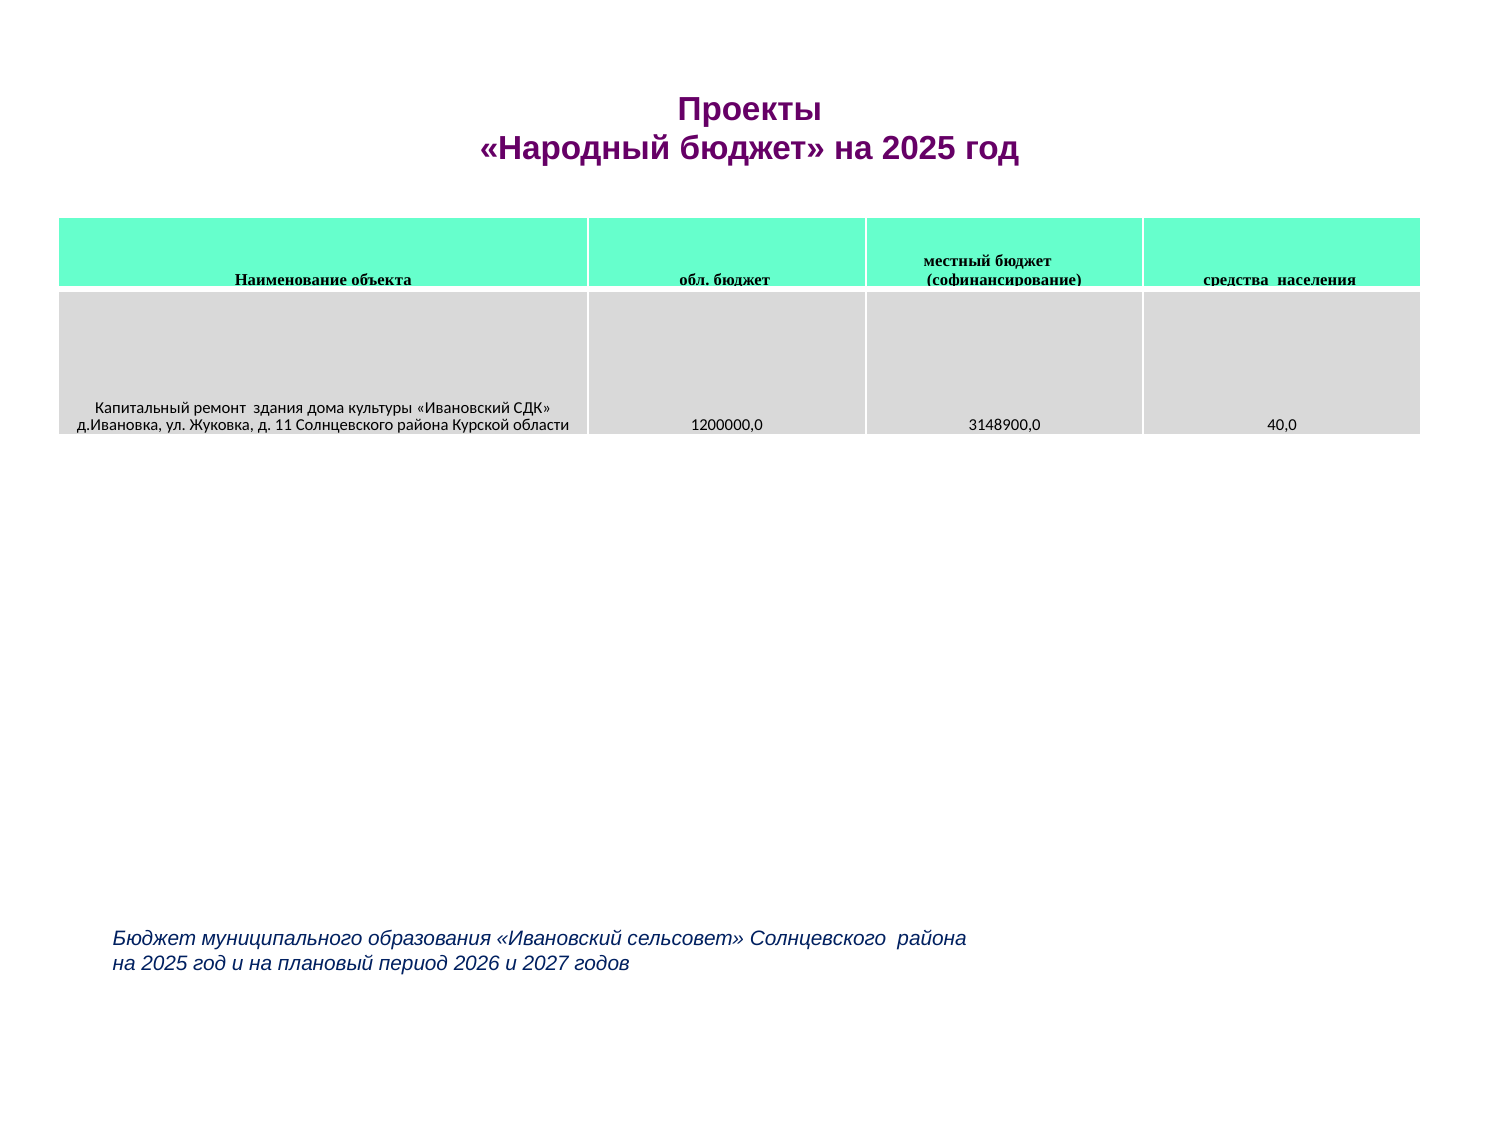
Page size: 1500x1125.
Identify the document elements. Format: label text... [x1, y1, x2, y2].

table_cell 3148900,0 [867, 292, 1142, 434]
table_header обл. бюджет [589, 218, 865, 286]
table_header местный бюджет (софинансирование) [867, 218, 1142, 286]
title Проекты «Народный бюджет» на 2025 год [75, 45, 1425, 208]
table_header средства населения [1144, 218, 1420, 286]
text_box Бюджет муниципального образования «Ивановский сельсовет» Солнцевского района на 2025 год и на плановый период 2026 и 2027 годов [97, 917, 1125, 983]
table_cell 1200000,0 [589, 292, 865, 434]
table_cell Капитальный ремонт здания дома культуры «Ивановский СДК» д.Ивановка, ул. Жуковка, д. 11 Солнцевского района Курской области [59, 292, 587, 434]
table_cell 40,0 [1144, 292, 1420, 434]
table_header Наименование объекта [59, 218, 587, 286]
